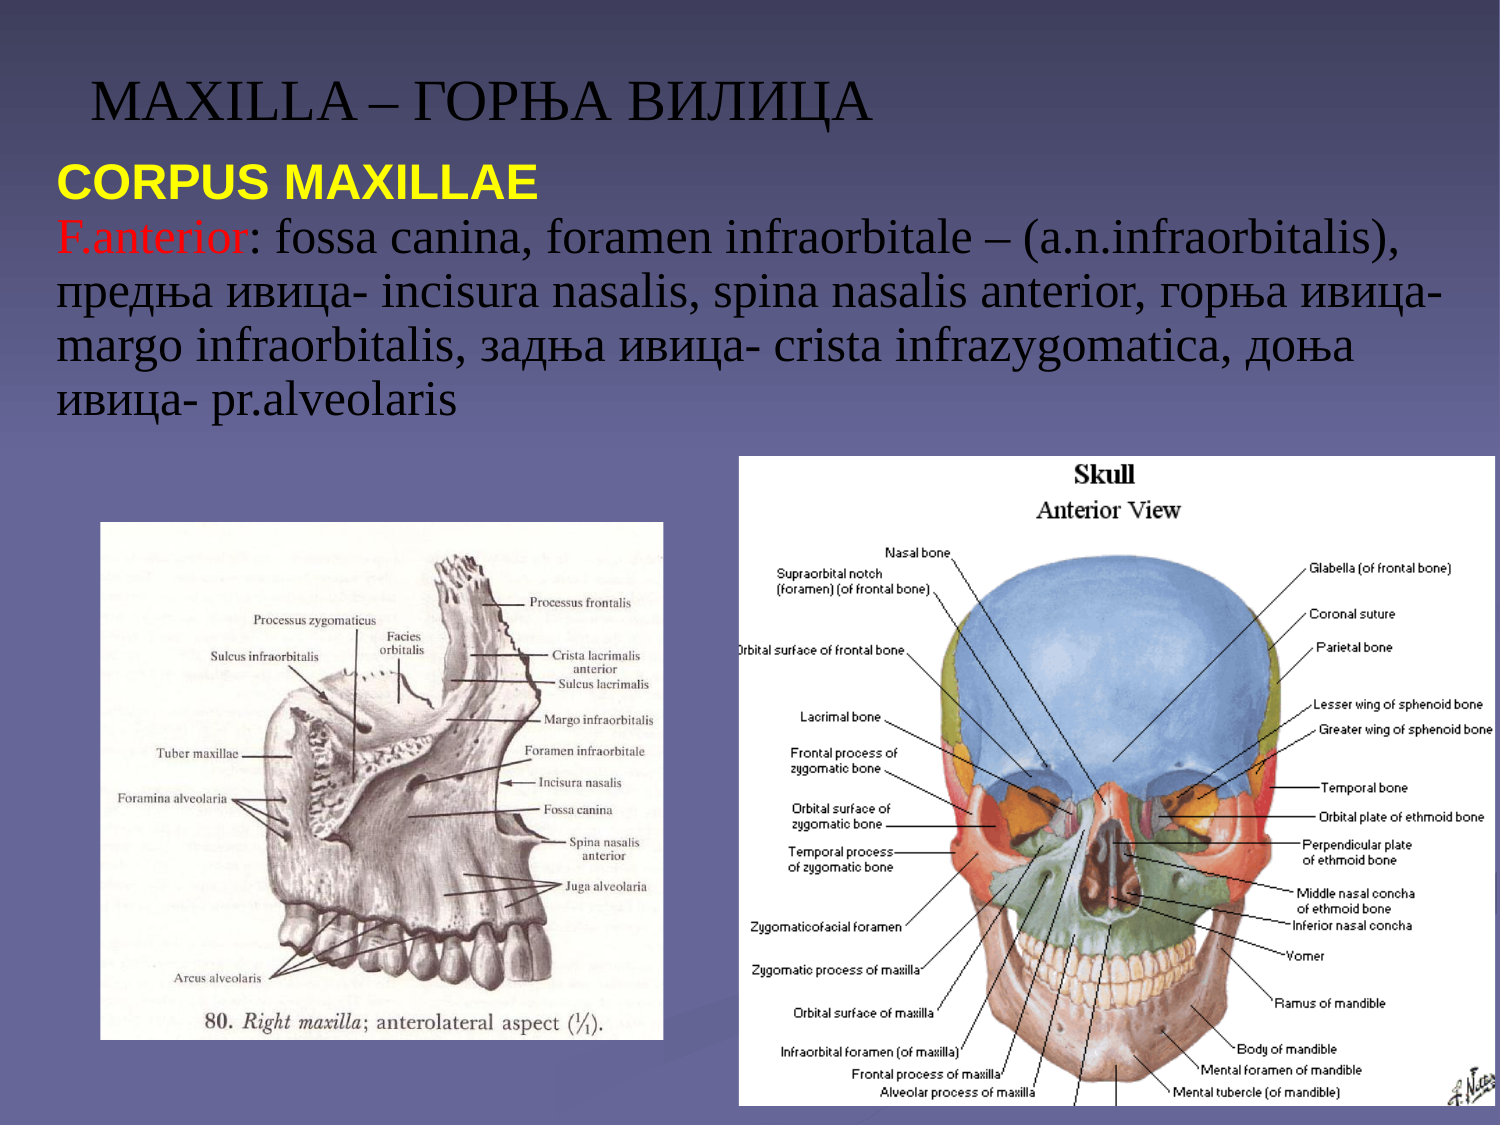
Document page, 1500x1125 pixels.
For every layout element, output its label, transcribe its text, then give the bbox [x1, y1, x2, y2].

picture [100, 521, 664, 1040]
title MAXILLA – ГОРЊА ВИЛИЦА [75, 45, 1425, 148]
list CORPUS MAXILLAE F.anterior: fossa canina, foramen infraorbitale – (a.n.infraorbitalis), предња ивица- incisura nasalis, spina nasalis anterior, горња ивица- margo infraorbitalis, задња ивица- crista infrazygomatica, доња ивица- pr.alveolaris [41, 148, 1459, 1083]
picture [738, 455, 1496, 1106]
